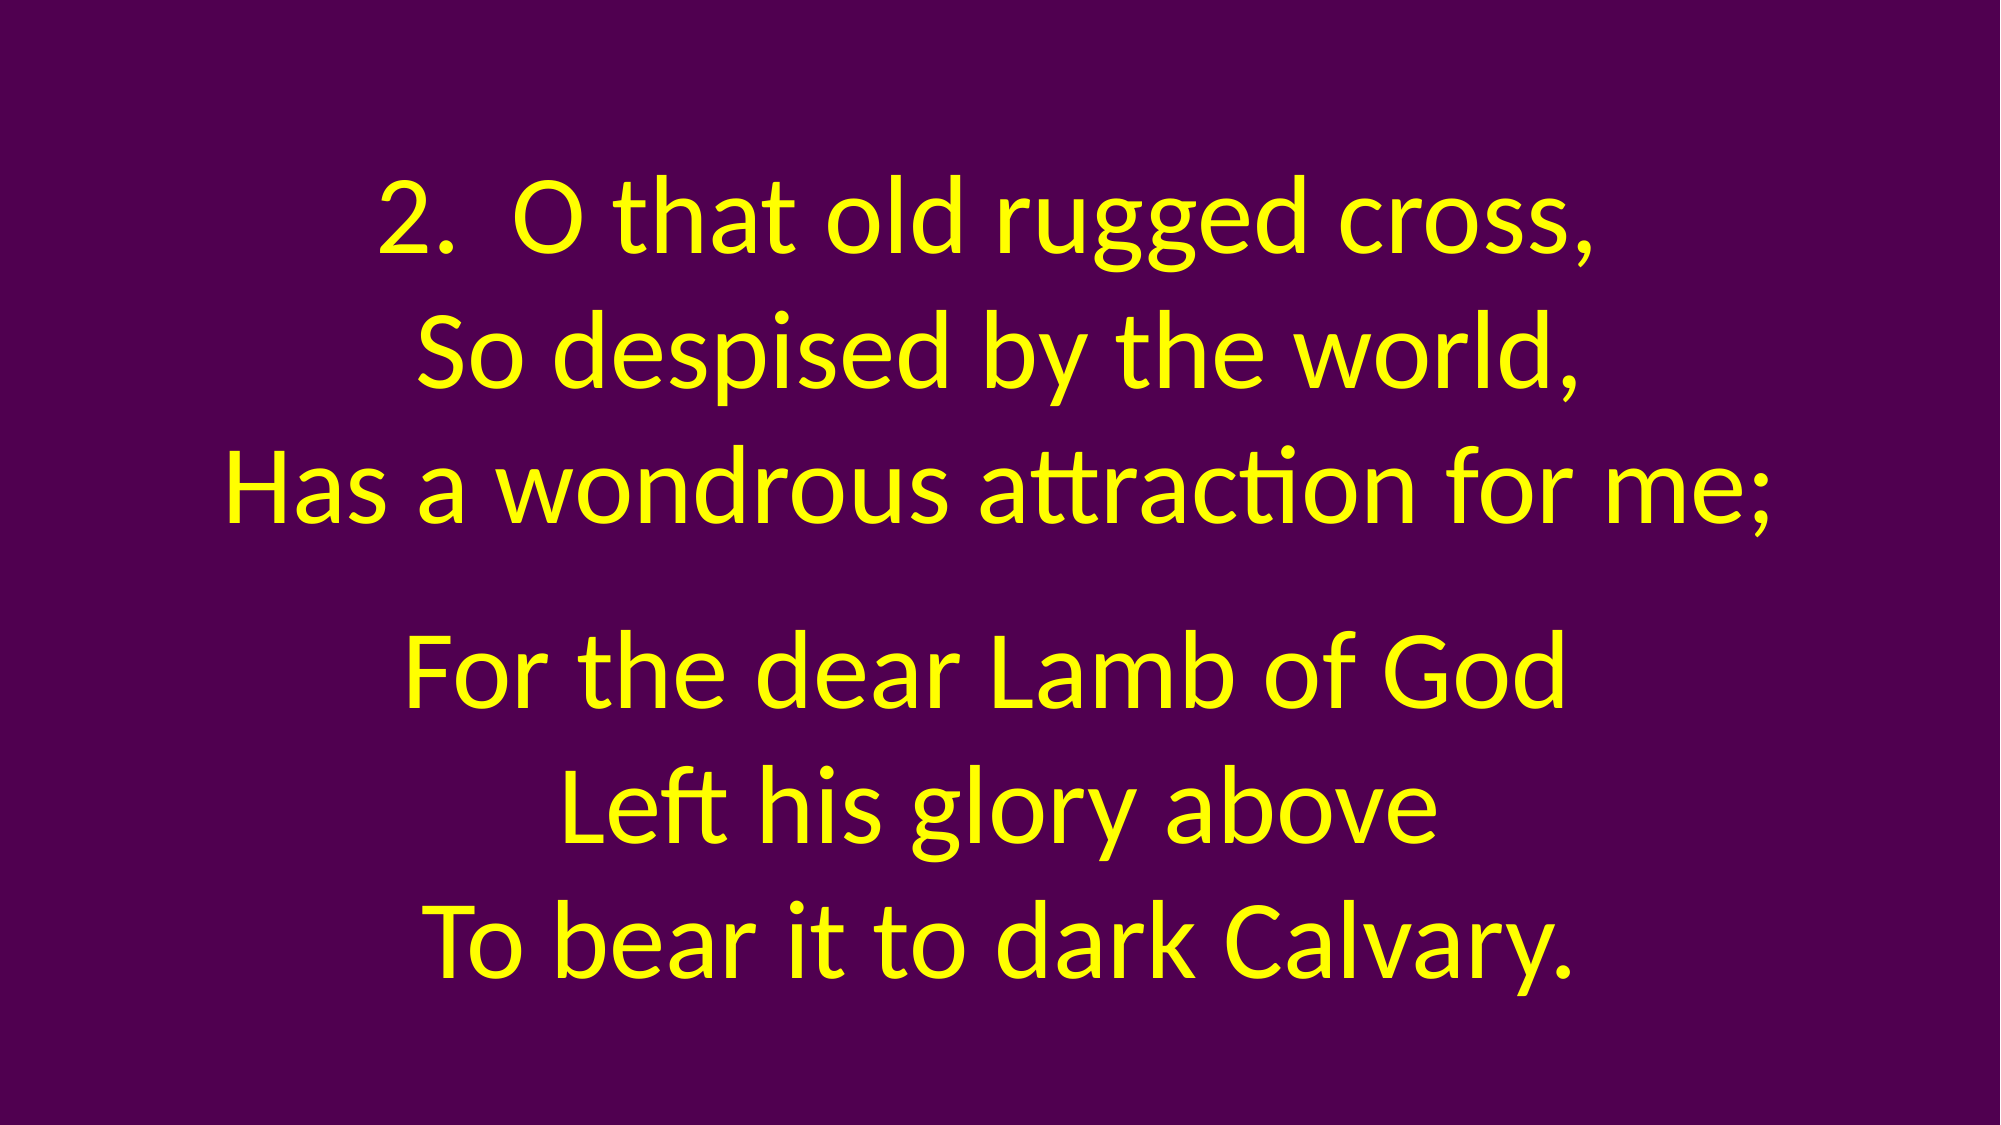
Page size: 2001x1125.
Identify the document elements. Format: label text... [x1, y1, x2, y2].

text_box 2. O that old rugged cross, So despised by the world, Has a wondrous attraction for me; For the dear Lamb of God Left his glory above To bear it to dark Calvary. [0, 133, 2000, 1009]
